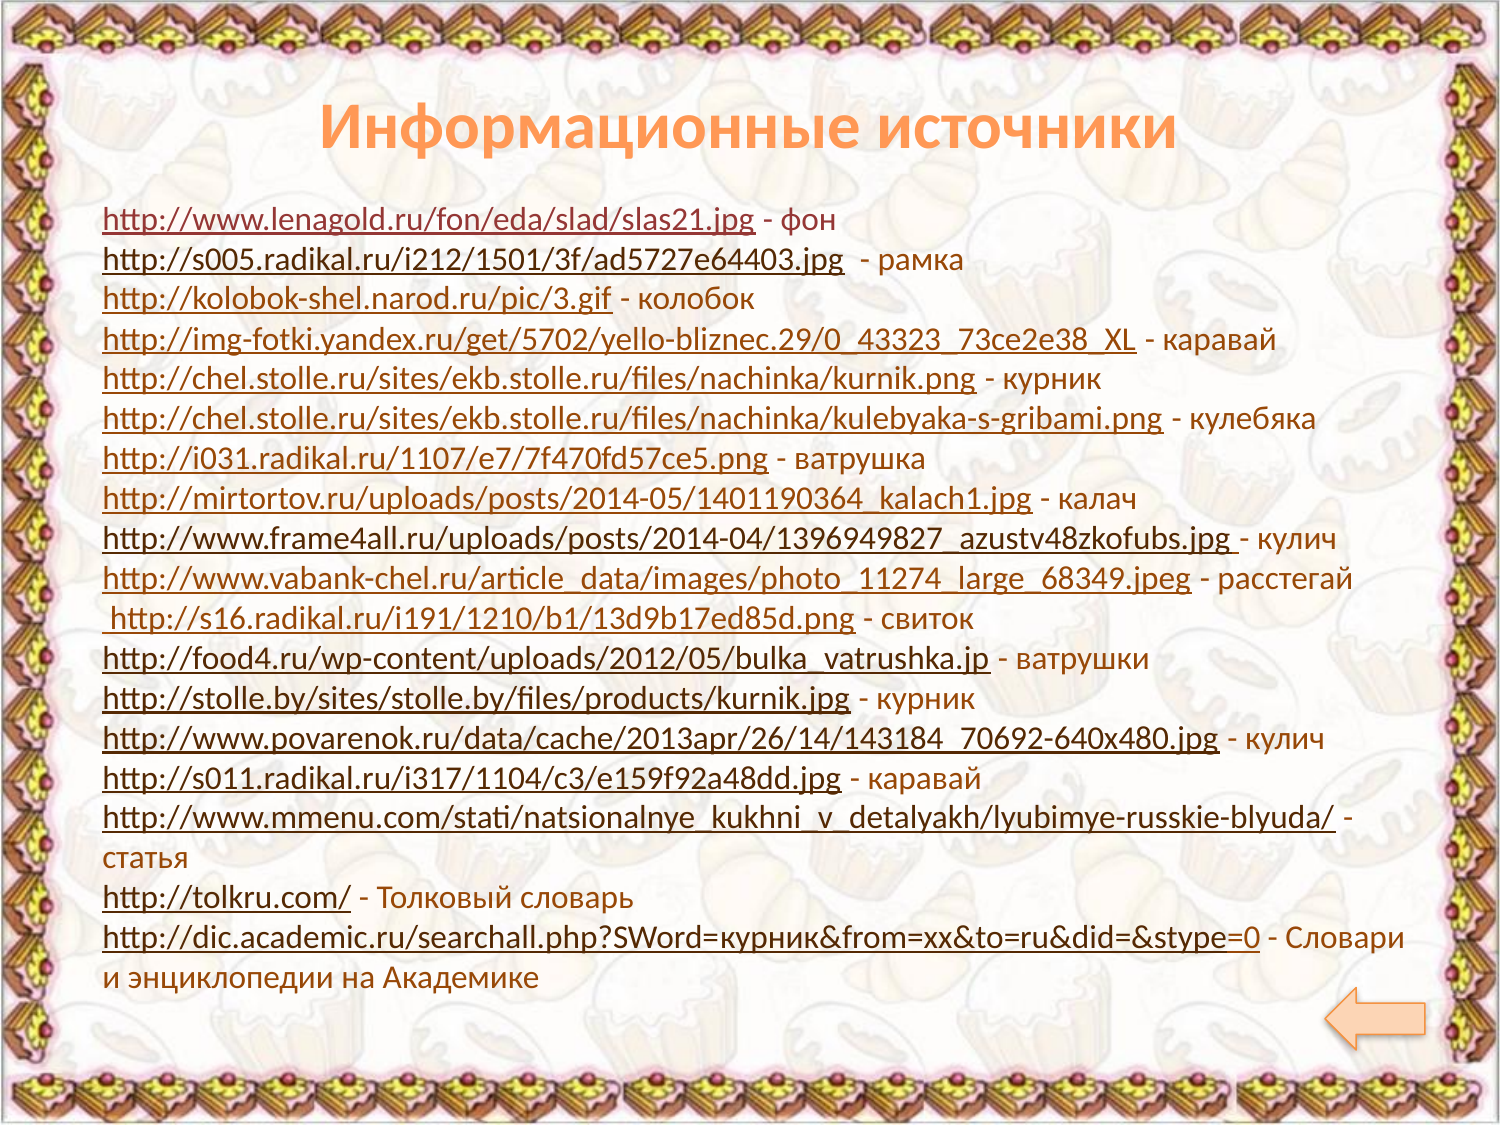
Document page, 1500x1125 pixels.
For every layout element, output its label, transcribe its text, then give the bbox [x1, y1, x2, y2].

text_box http://www.lenagold.ru/fon/eda/slad/slas21.jpg - фон http://s005.radikal.ru/i212/1501/3f/ad5727e64403.jpg - рамка http://kolobok-shel.narod.ru/pic/3.gif - колобок http://img-fotki.yandex.ru/get/5702/yello-bliznec.29/0_43323_73ce2e38_XL - каравай http://chel.stolle.ru/sites/ekb.stolle.ru/files/nachinka/kurnik.png - курник http://chel.stolle.ru/sites/ekb.stolle.ru/files/nachinka/kulebyaka-s-gribami.png - кулебяка http://i031.radikal.ru/1107/e7/7f470fd57ce5.png - ватрушка http://mirtortov.ru/uploads/posts/2014-05/1401190364_kalach1.jpg - калач http://www.frame4all.ru/uploads/posts/2014-04/1396949827_azustv48zkofubs.jpg - кулич http://www.vabank-chel.ru/article_data/images/photo_11274_large_68349.jpeg - расстегай http://s16.radikal.ru/i191/1210/b1/13d9b17ed85d.png - свиток http://food4.ru/wp-content/uploads/2012/05/bulka_vatrushka.jp - ватрушки http://stolle.by/sites/stolle.by/files/products/kurnik.jpg - курник http://www.povarenok.ru/data/cache/2013apr/26/14/143184_70692-640x480.jpg - кулич http://s011.radikal.ru/i317/1104/c3/e159f92a48dd.jpg - каравай http://www.mmenu.com/stati/natsionalnye_kukhni_v_detalyakh/lyubimye-russkie-blyuda/ - статья http://tolkru.com/ - Толковый словарь http://dic.academic.ru/searchall.php?SWord=курник&from=xx&to=ru&did=&stype=0 - Словари и энциклопедии на Академике [87, 189, 1425, 1003]
picture [0, 0, 1500, 1125]
text_box Информационные источники [62, 74, 1438, 170]
text_box [1324, 1002, 1426, 1051]
